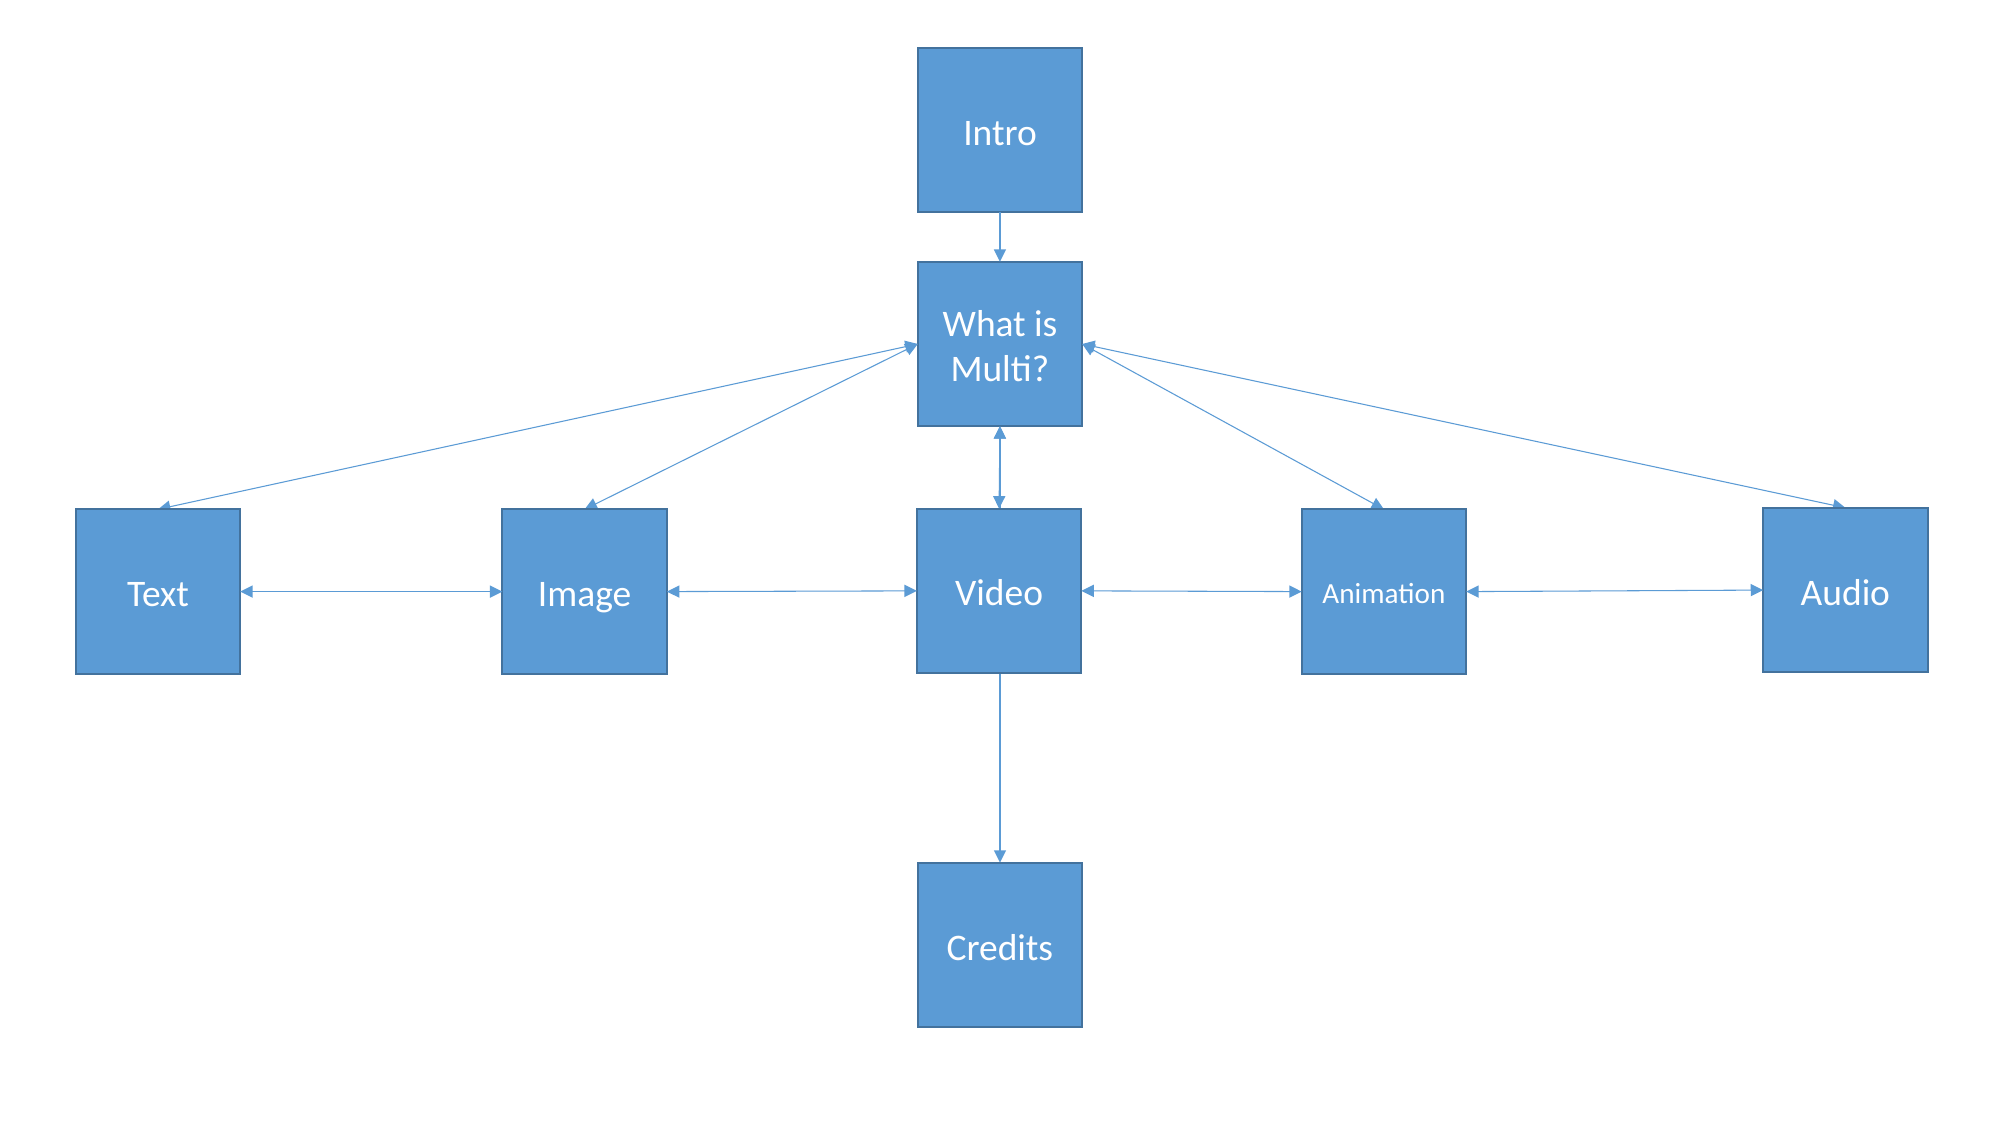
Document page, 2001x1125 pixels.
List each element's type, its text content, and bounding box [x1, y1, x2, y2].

text_box Text [75, 508, 241, 675]
text_box Video [1001, 508, 1082, 674]
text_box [157, 344, 584, 510]
text_box Intro [917, 47, 1083, 213]
text_box Video [916, 508, 999, 674]
text_box Image [501, 510, 668, 675]
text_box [584, 344, 918, 510]
text_box Audio [1762, 507, 1929, 673]
text_box What is Multi? [917, 261, 1083, 427]
text_box Credits [917, 862, 1083, 1028]
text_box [1082, 344, 1846, 508]
text_box Animation [1301, 508, 1467, 675]
